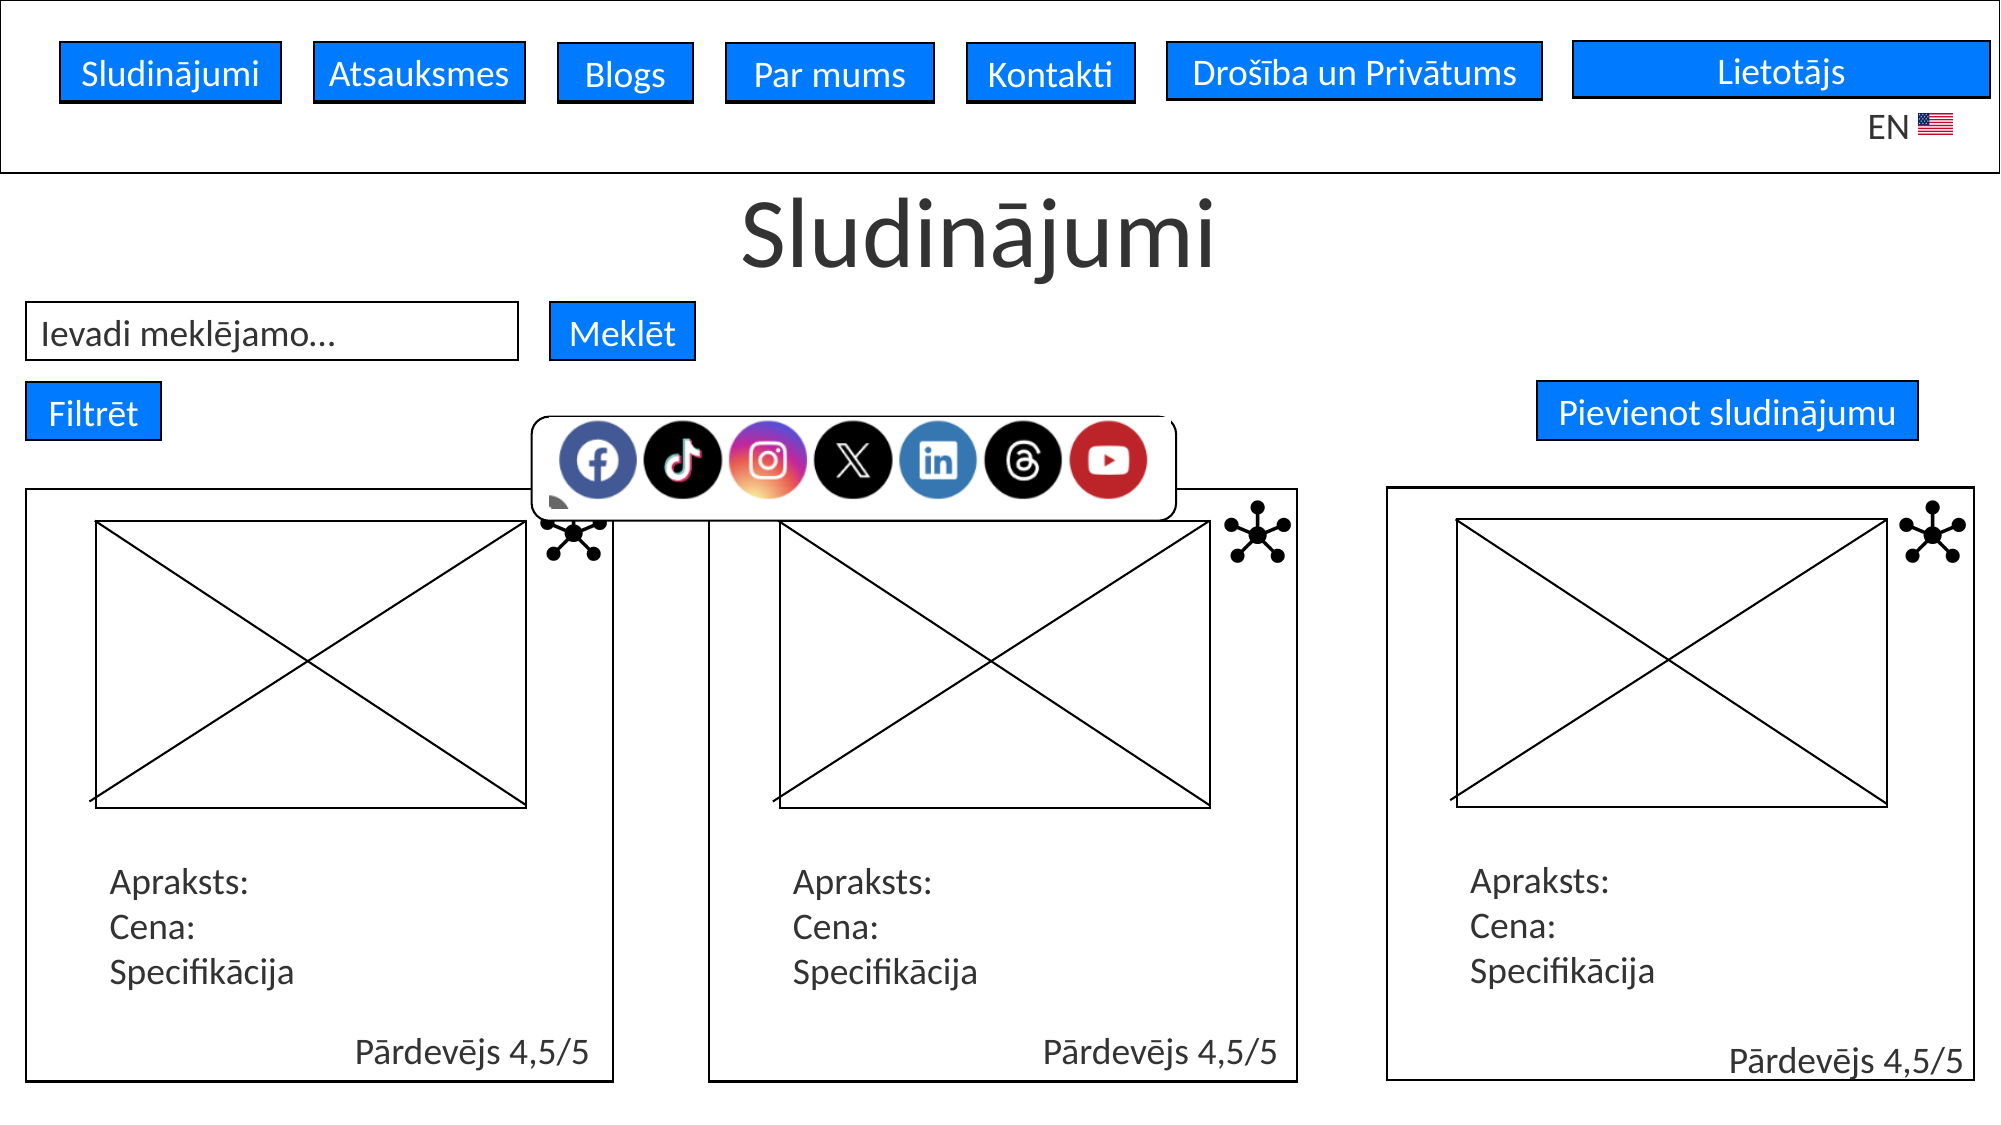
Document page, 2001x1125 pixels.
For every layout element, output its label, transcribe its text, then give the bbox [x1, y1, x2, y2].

text_box Ievadi meklējamo… [25, 301, 519, 361]
text_box Pievienot sludinājumu [1536, 380, 1919, 441]
text_box [1386, 486, 1975, 1081]
text_box [530, 415, 1166, 507]
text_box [772, 520, 1210, 809]
text_box Meklēt [549, 301, 696, 361]
text_box Atsauksmes [313, 41, 526, 102]
text_box Drošība un Privātums [1166, 41, 1543, 100]
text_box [89, 520, 527, 809]
picture [1890, 489, 1975, 574]
text_box Pārdevējs 4,5/5 [1028, 1019, 1304, 1080]
text_box Par mums [725, 42, 935, 102]
picture [1215, 489, 1300, 574]
text_box Pārdevējs 4,5/5 [1714, 1028, 1990, 1089]
picture [1918, 113, 1953, 135]
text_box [1450, 519, 1888, 807]
text_box [0, 0, 2000, 174]
text_box Apraksts: Cena: Specifikācija [1455, 848, 1886, 999]
text_box [708, 488, 1298, 1083]
text_box Sludinājumi [725, 204, 1249, 250]
text_box Filtrēt [25, 381, 162, 441]
text_box [25, 488, 614, 1083]
text_box EN [1853, 98, 1926, 155]
text_box Lietotājs [1572, 40, 1991, 98]
text_box Kontakti [966, 42, 1136, 102]
text_box Blogs [557, 42, 694, 102]
text_box Pārdevējs 4,5/5 [340, 1019, 616, 1080]
text_box [616, 420, 1178, 522]
text_box Apraksts: Cena: Specifikācija [94, 849, 525, 1000]
text_box Apraksts: Cena: Specifikācija [778, 849, 1209, 1000]
picture [531, 417, 1171, 572]
text_box Sludinājumi [59, 41, 282, 102]
